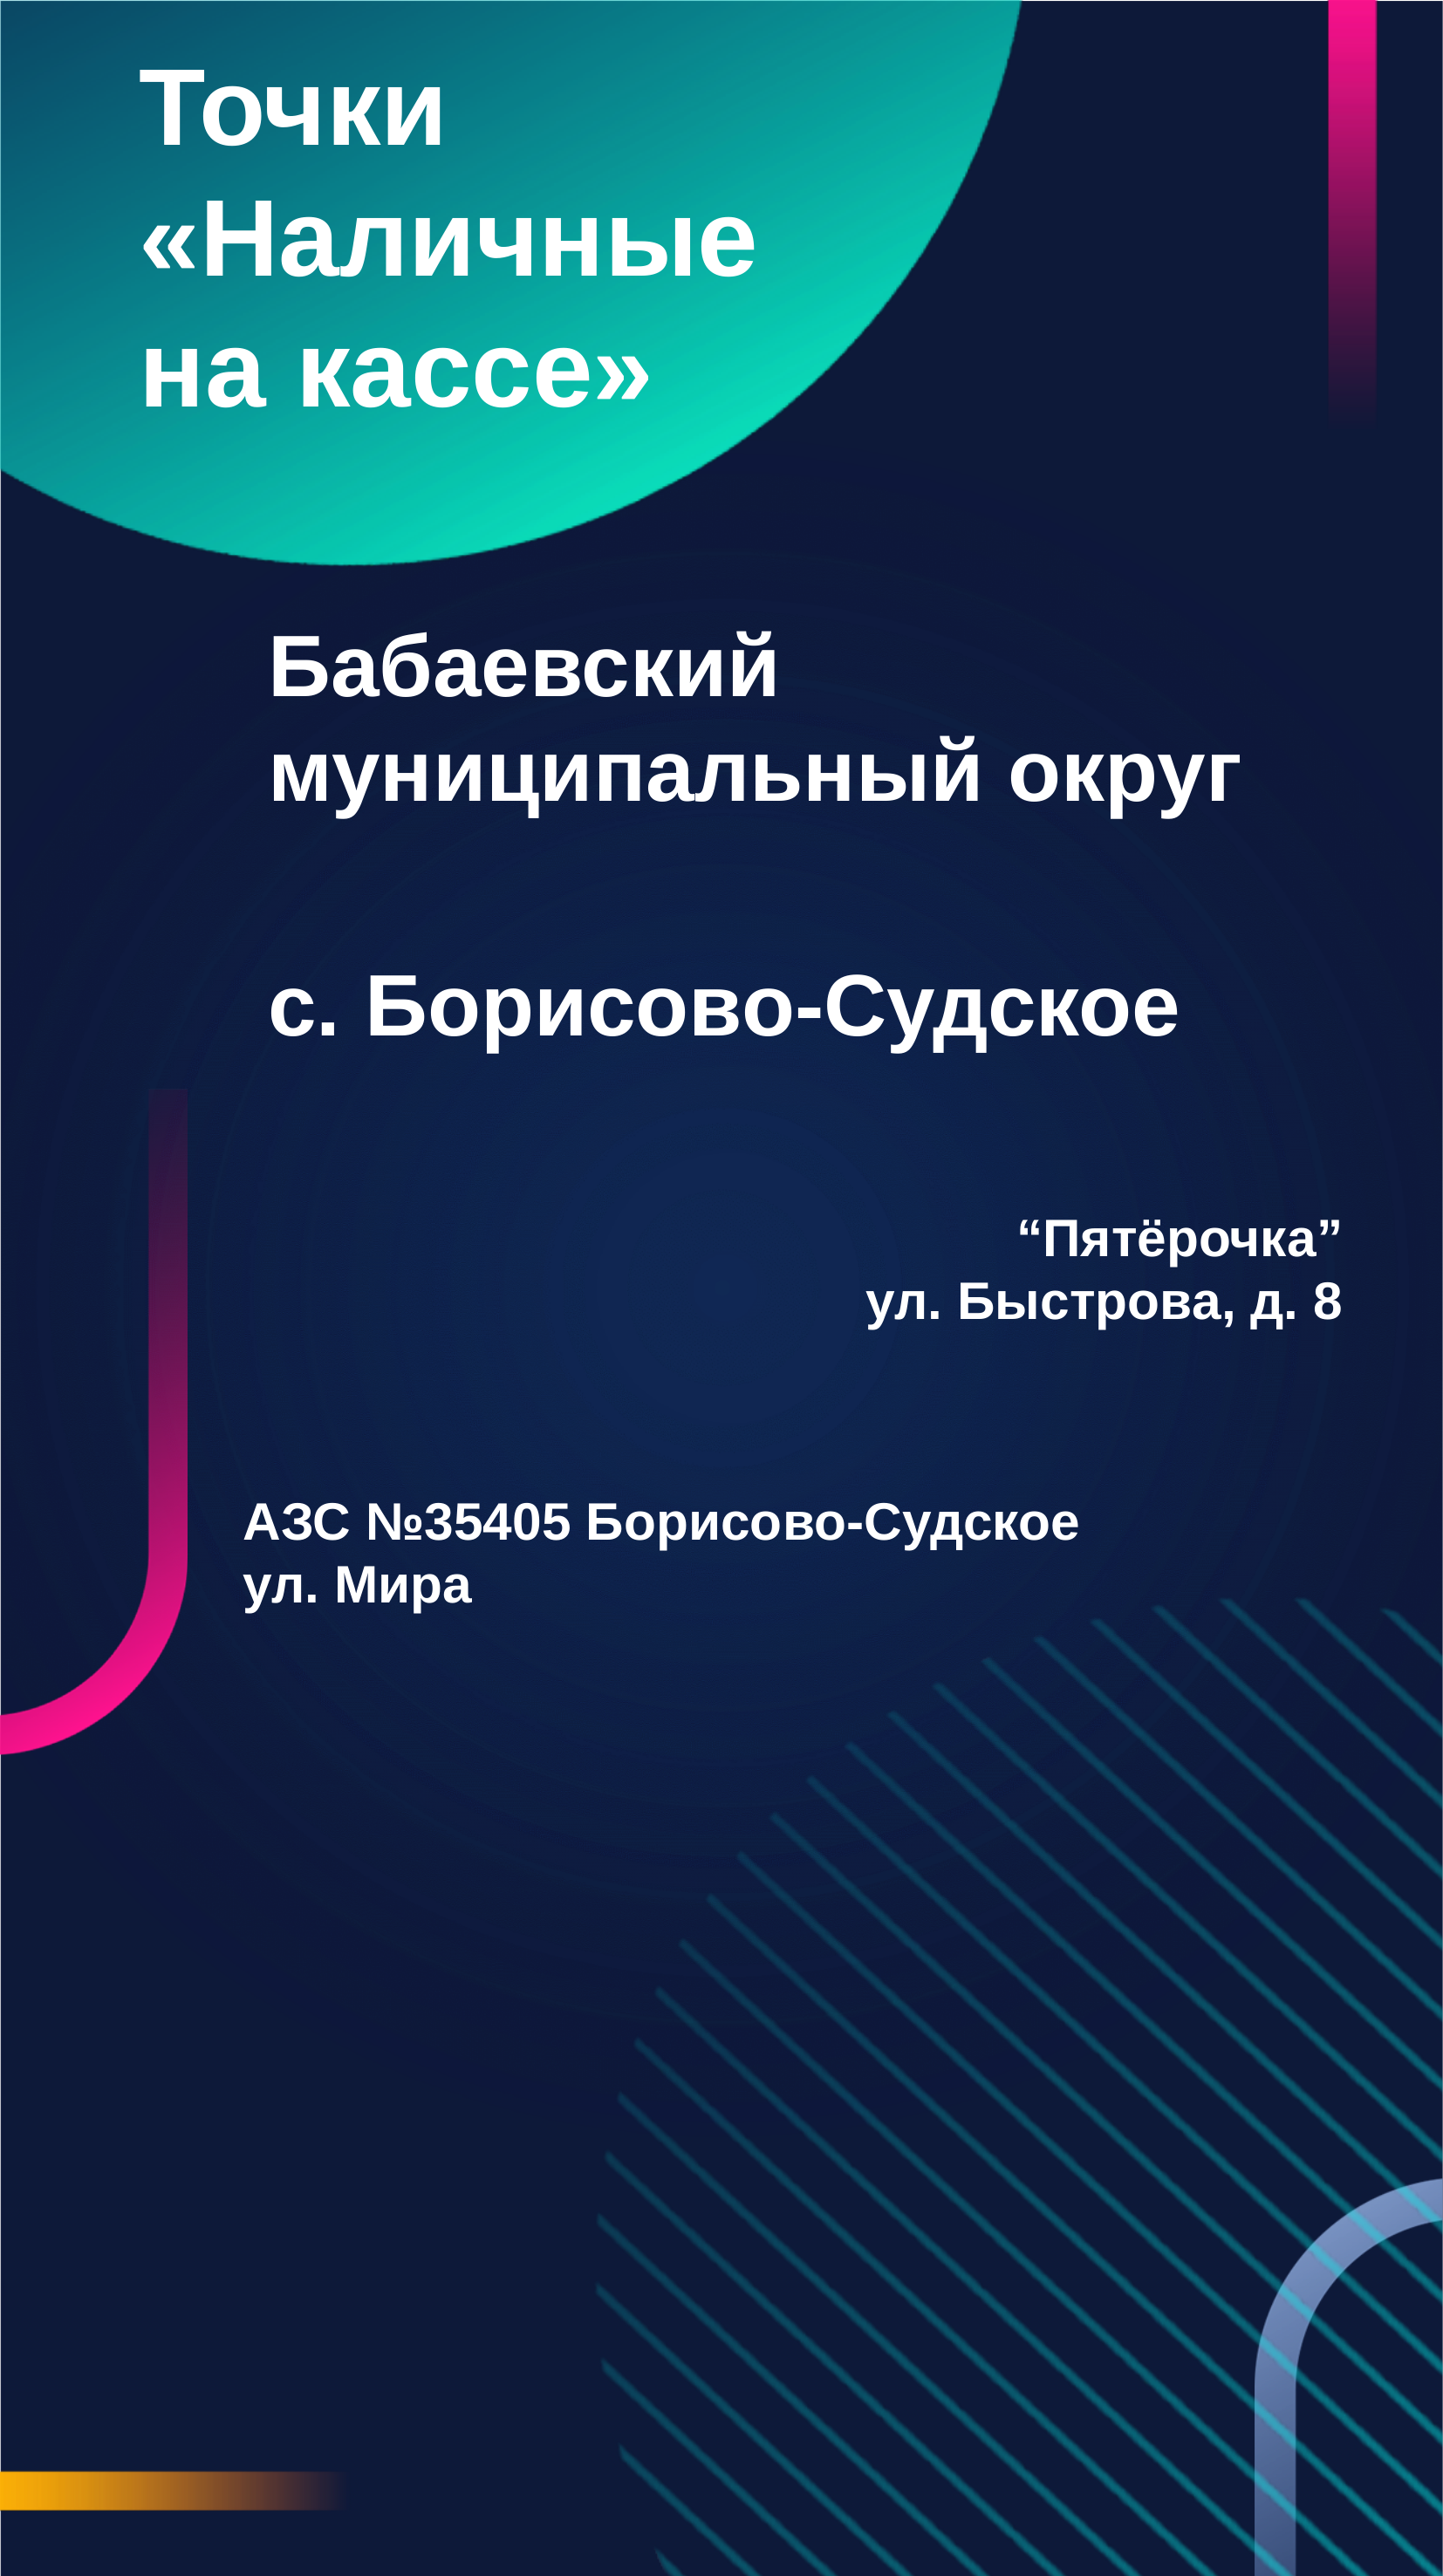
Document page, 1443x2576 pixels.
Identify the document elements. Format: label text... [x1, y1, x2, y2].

picture [0, 0, 1443, 2576]
text_box Точки «Наличные на кассе» [127, 355, 927, 435]
